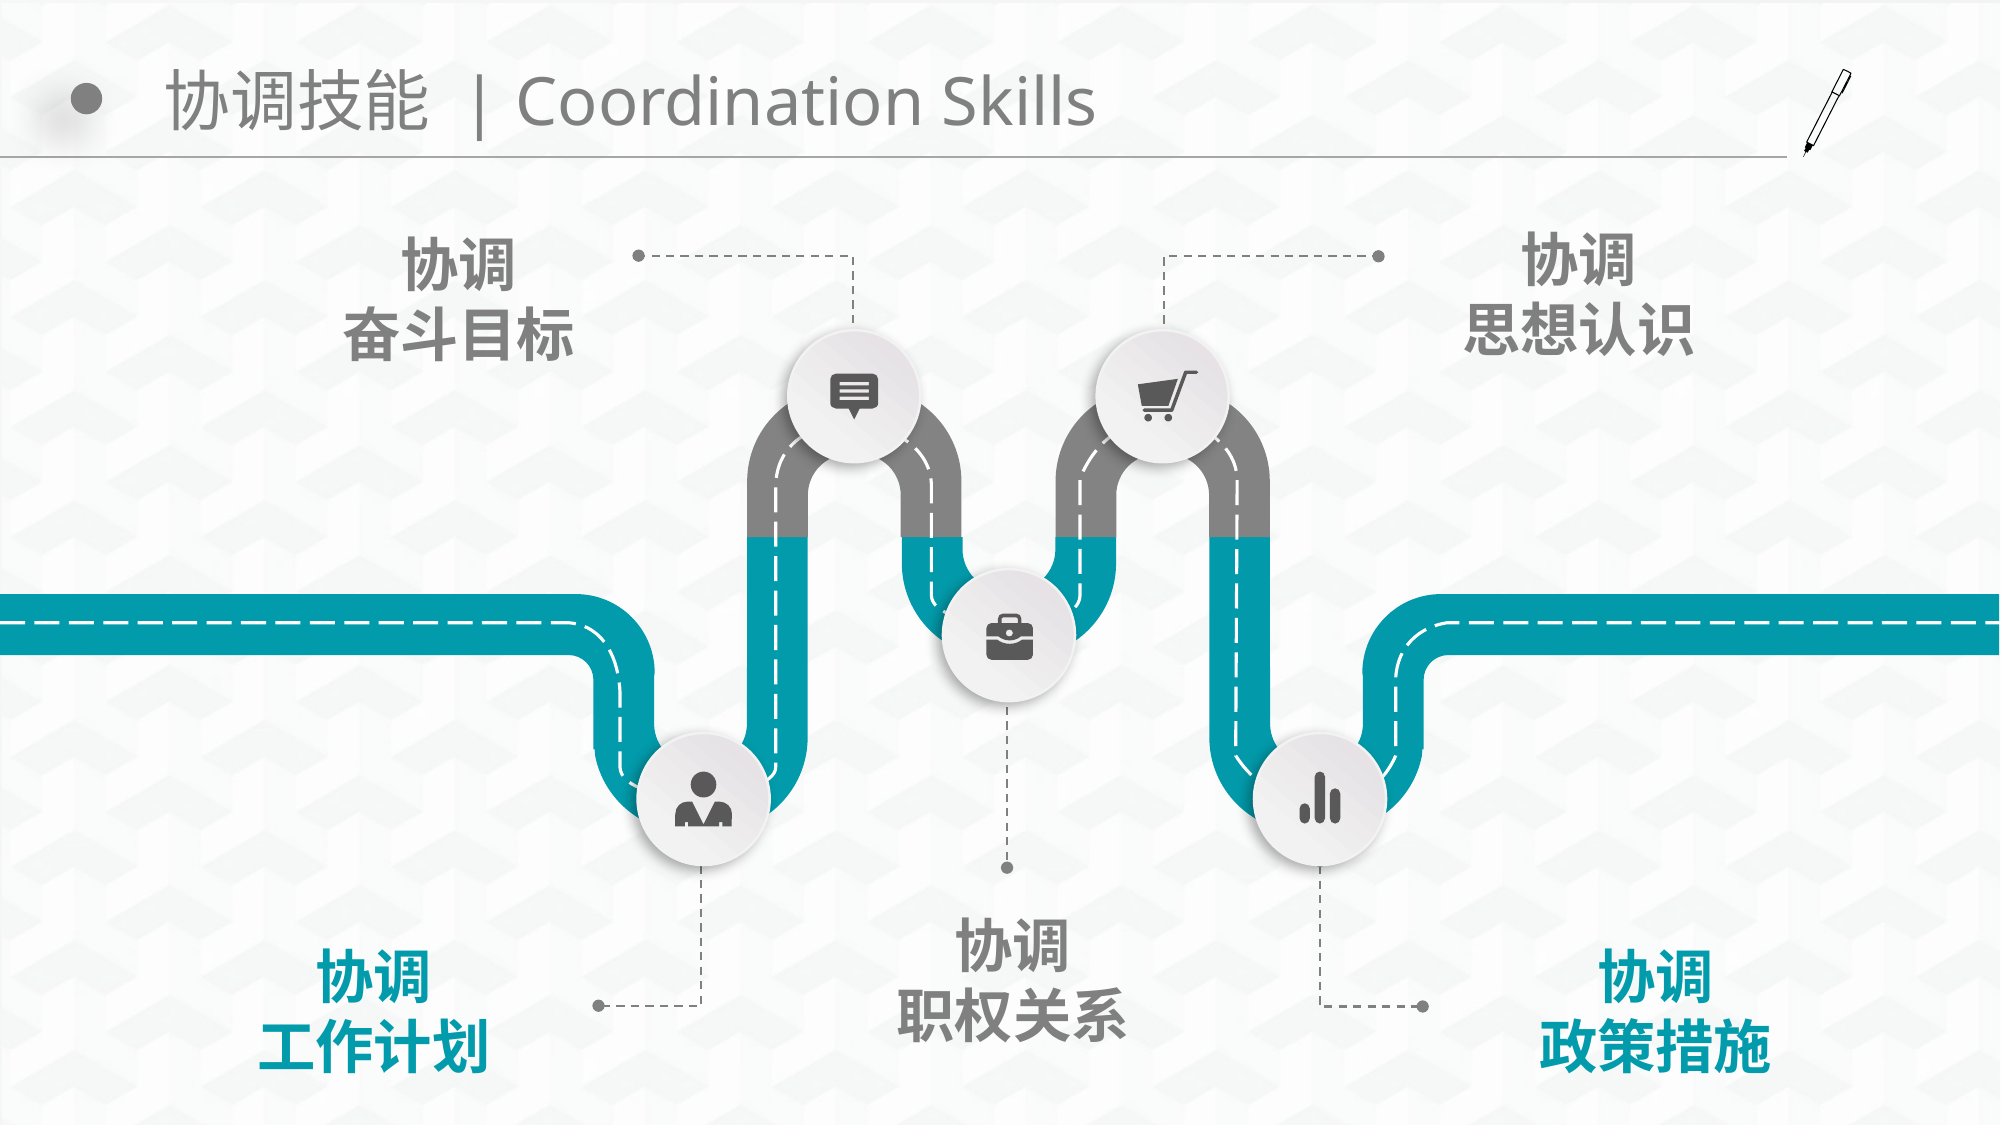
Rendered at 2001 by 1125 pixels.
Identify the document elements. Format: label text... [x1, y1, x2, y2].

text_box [1096, 329, 1229, 463]
text_box [632, 249, 855, 328]
text_box 协调 奋斗目标 [327, 220, 590, 376]
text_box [0, 386, 2000, 833]
text_box 协调 思想认识 [1447, 215, 1711, 371]
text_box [637, 732, 770, 866]
text_box 协调 工作计划 [242, 932, 506, 1088]
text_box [1253, 732, 1387, 866]
text_box [1318, 877, 1430, 1013]
text_box [1162, 250, 1385, 328]
picture [1, 3, 2001, 1125]
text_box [788, 329, 921, 463]
title 协调技能 | Coordination Skills [152, 27, 1789, 169]
text_box 协调 职权关系 [881, 902, 1145, 1057]
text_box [942, 568, 1076, 702]
text_box [1000, 843, 1014, 875]
text_box [592, 878, 703, 1013]
text_box 协调 政策措施 [1524, 932, 1788, 1088]
